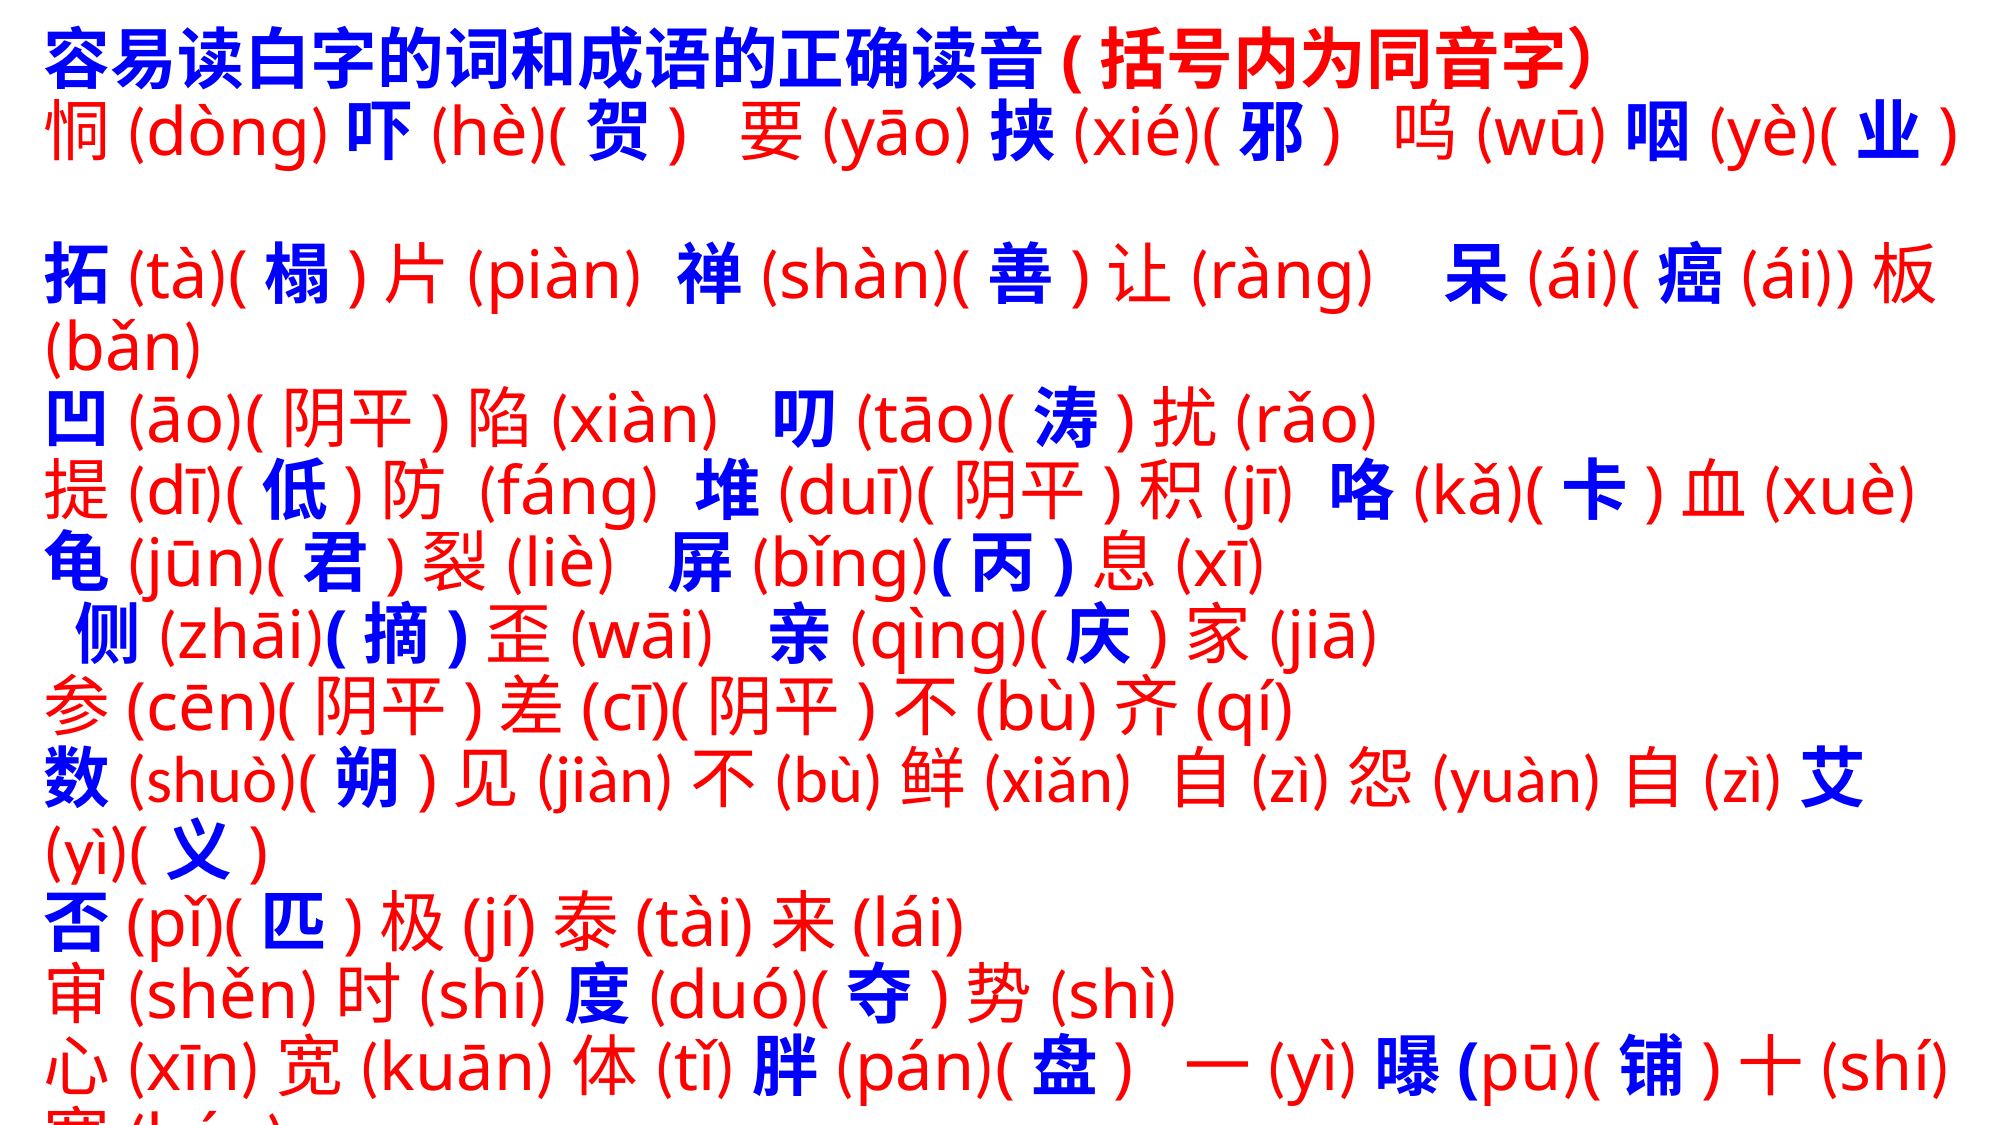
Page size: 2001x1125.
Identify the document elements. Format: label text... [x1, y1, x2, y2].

text_box 容易读白字的词和成语的正确读音(括号内为同音字） 恫(dònɡ)吓(hè)(贺) 要(yāo)挟(xié)(邪) 呜(wū)咽(yè)(业) 拓(tà)(榻)片(piàn) 禅(shàn)(善)让(rànɡ) 呆(ái)(癌(ái))板(bǎn) 凹(āo)(阴平)陷(xiàn) 叨(tāo)(涛)扰(rǎo) 提(dī)(低)防 (fánɡ) 堆(duī)(阴平)积(jī) 咯(kǎ)(卡)血(xuè) 龟(jūn)(君)裂(liè) 屏(bǐnɡ)(丙)息(xī) 侧(zhāi)(摘)歪(wāi) 亲(qìnɡ)(庆)家(jiā) 参(cēn)(阴平)差(cī)(阴平)不(bù)齐(qí) 数(shuò)(朔)见(jiàn)不(bù)鲜(xiǎn) 自(zì)怨(yuàn)自(zì)艾(yì)(义) 否(pǐ)(匹)极(jí)泰(tài)来(lái) 审(shěn)时(shí)度(duó)(夺)势(shì) 心(xīn)宽(kuān)体(tǐ)胖(pán)(盘) 一(yì)曝(pū)(铺)十(shí)寒(hán) 一(yì)叶(yè)扁(piān)(篇)舟(zhōu) 大(dà)腹(fù)便(pián)便(pián) 瓜(ɡuā)熟(shú)蒂(dì)(第)落(luò)。 [29, 18, 1983, 1125]
